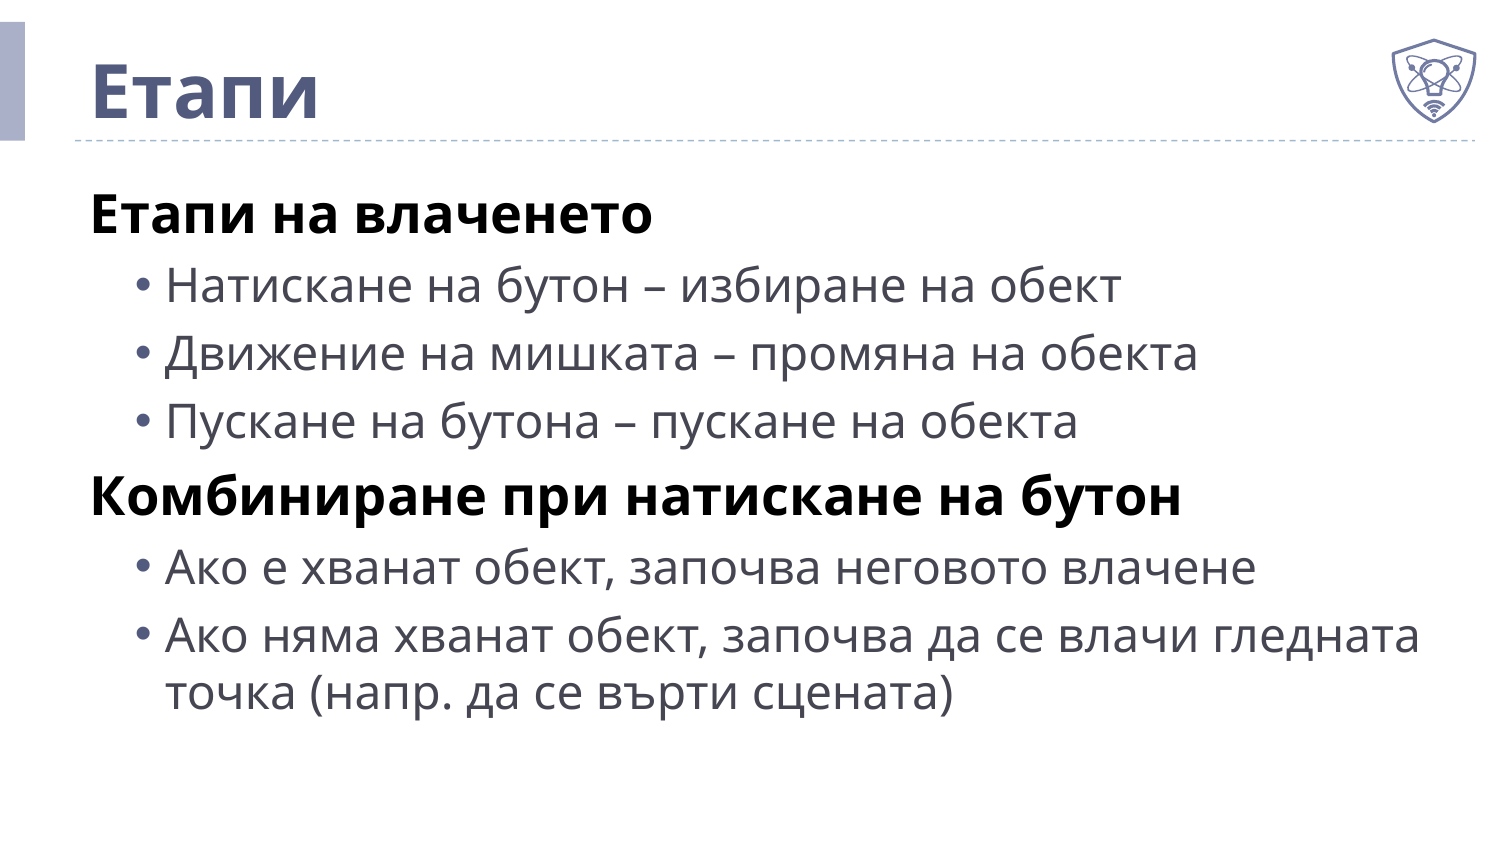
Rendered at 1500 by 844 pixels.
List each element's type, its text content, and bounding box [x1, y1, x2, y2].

list Етапи на влаченето Натискане на бутон – избиране на обект Движение на мишката – промяна на обекта Пускане на бутона – пускане на обекта Комбиниране при натискане на бутон Ако е хванат обект, започва неговото влачене Ако няма хванат обект, започва да се влачи гледната точка (напр. да се върти сцената) [75, 171, 1475, 835]
title Етапи [75, 18, 1475, 141]
